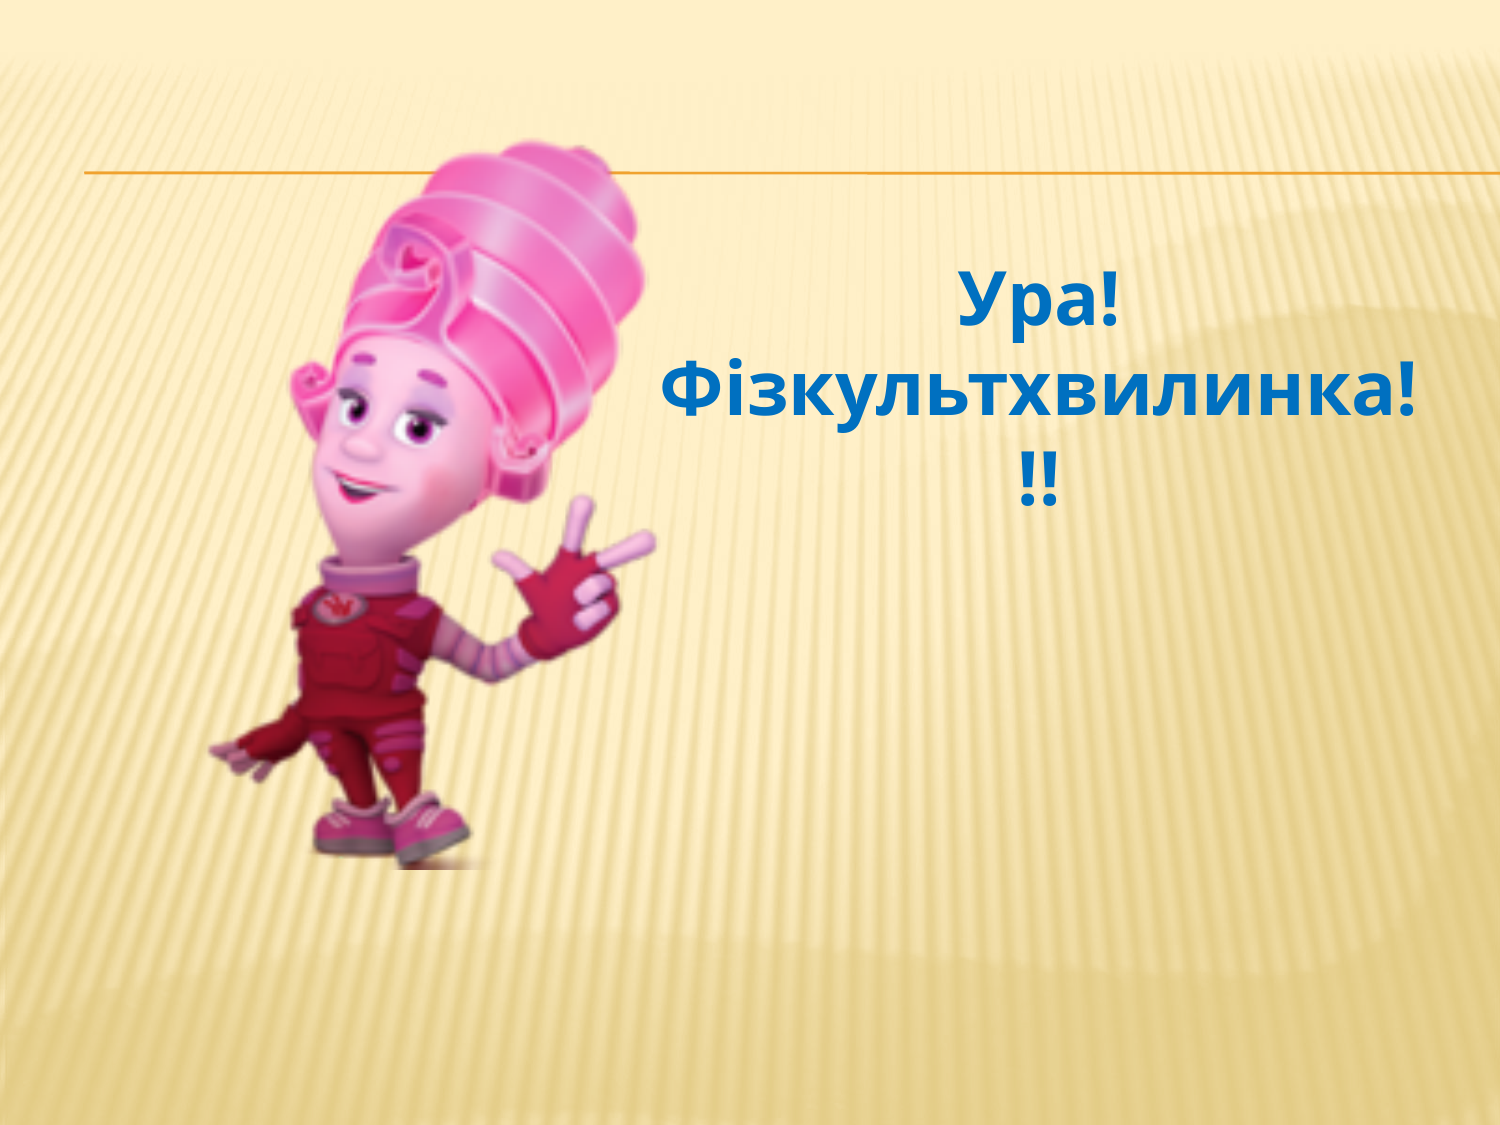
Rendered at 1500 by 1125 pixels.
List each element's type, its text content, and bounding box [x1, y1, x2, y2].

picture [76, 125, 822, 870]
text_box Ура! Фізкультхвилинка!!! [831, 243, 1436, 529]
